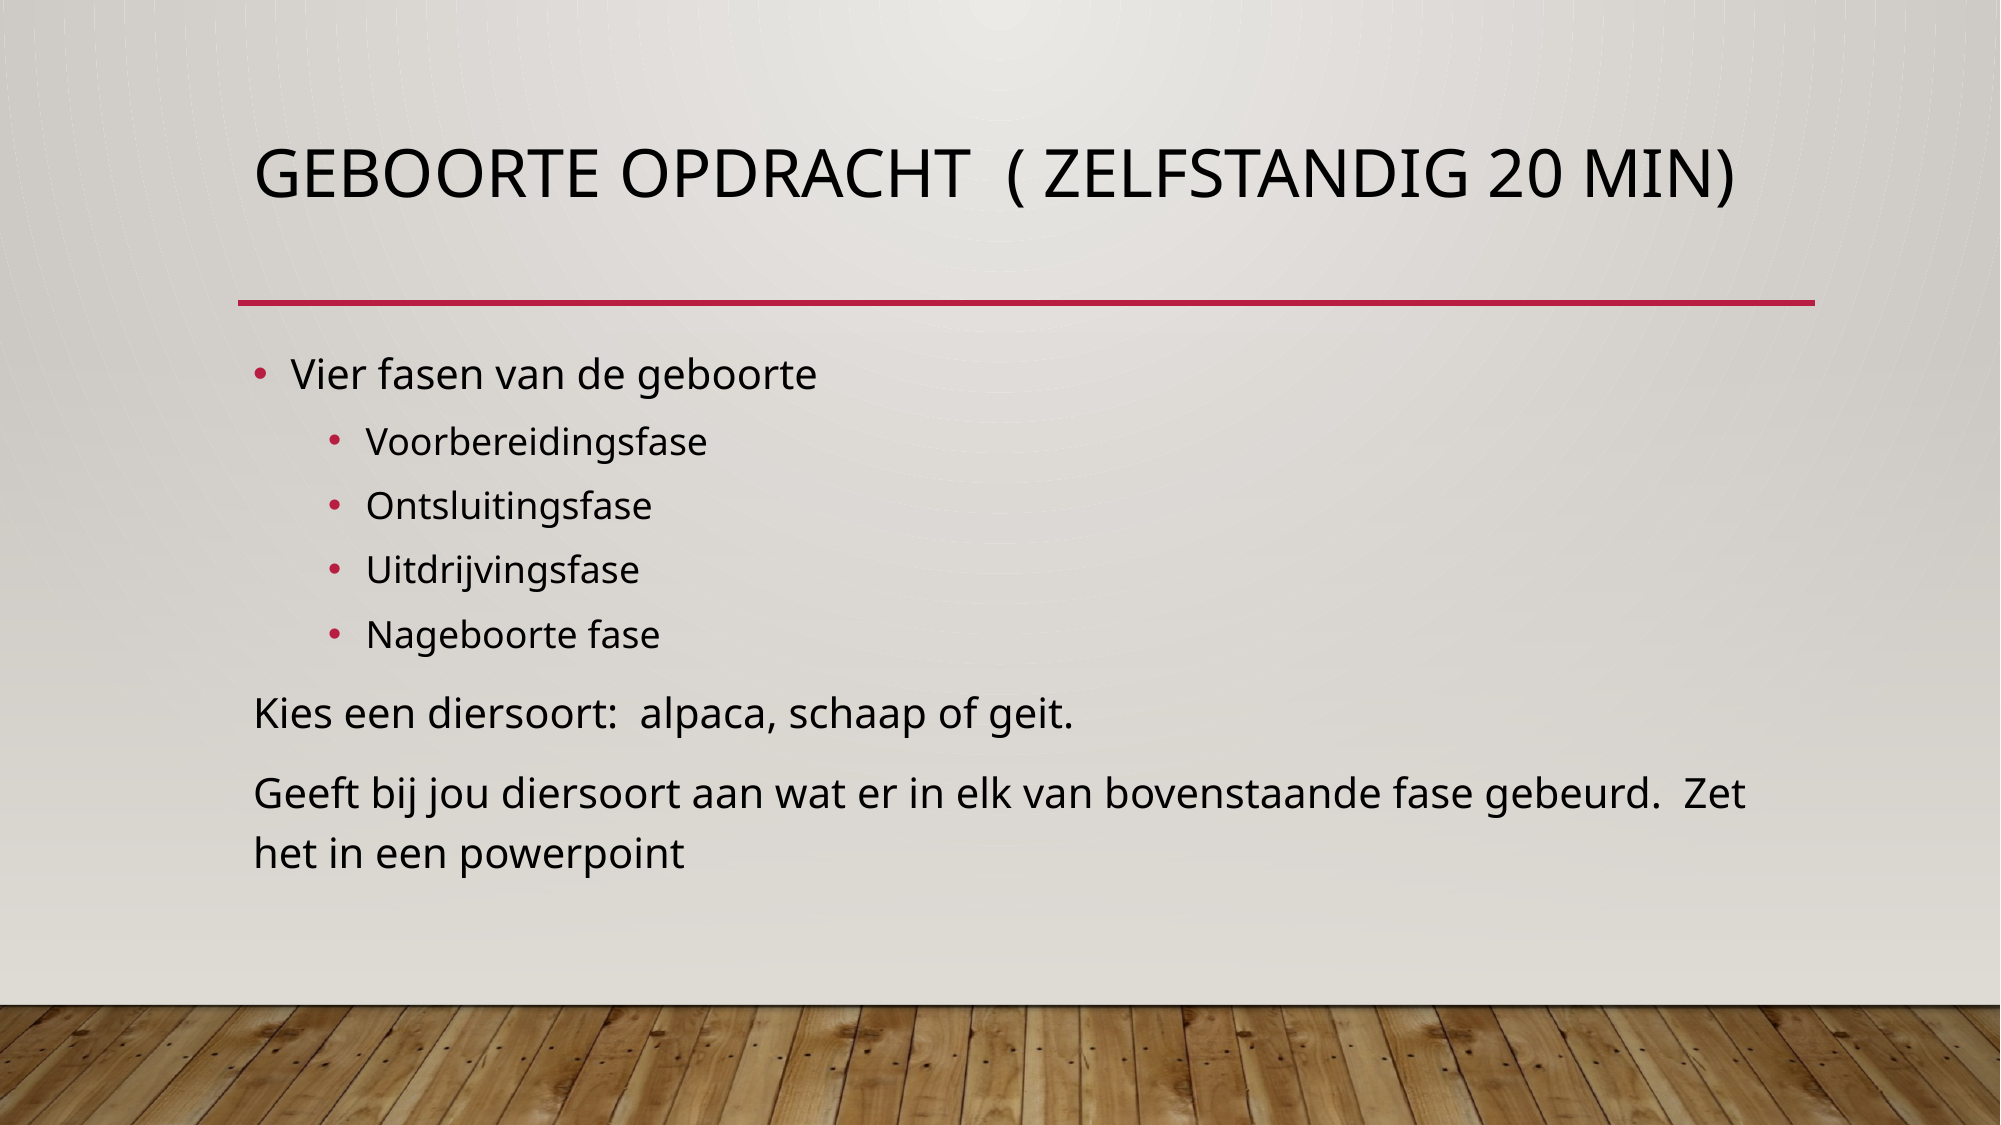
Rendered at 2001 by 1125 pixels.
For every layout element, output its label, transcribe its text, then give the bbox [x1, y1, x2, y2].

picture [0, 1005, 2000, 1125]
title Geboorte opdracht ( zelfstandig 20 min) [238, 131, 1814, 305]
list Vier fasen van de geboorte Voorbereidingsfase Ontsluitingsfase Uitdrijvingsfase Nageboorte fase Kies een diersoort: alpaca, schaap of geit. Geeft bij jou diersoort aan wat er in elk van bovenstaande fase gebeurd. Zet het in een powerpoint [238, 330, 1814, 897]
